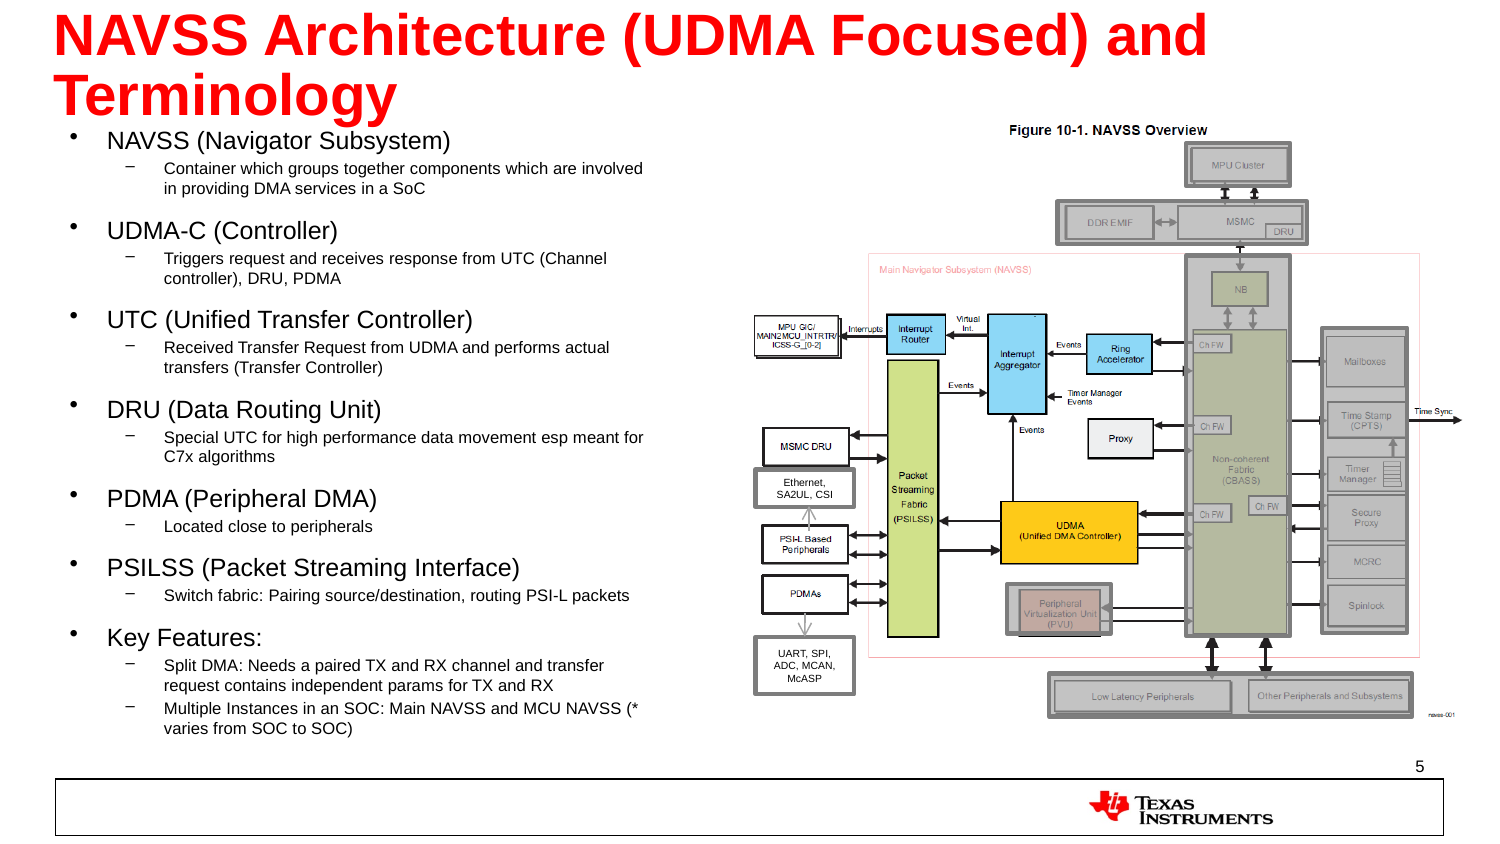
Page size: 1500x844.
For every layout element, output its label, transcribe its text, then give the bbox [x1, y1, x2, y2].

picture [1087, 789, 1274, 825]
list NAVSS (Navigator Subsystem) Container which groups together components which are involved in providing DMA services in a SoC UDMA-C (Controller) Triggers request and receives response from UTC (Channel controller), DRU, PDMA UTC (Unified Transfer Controller) Received Transfer Request from UDMA and performs actual transfers (Transfer Controller) DRU (Data Routing Unit) Special UTC for high performance data movement esp meant for C7x algorithms PDMA (Peripheral DMA) Located close to peripherals PSILSS (Packet Streaming Interface) Switch fabric: Pairing source/destination, routing PSI-L packets Key Features: Split DMA: Needs a paired TX and RX channel and transfer request contains independent params for TX and RX Multiple Instances in an SOC: Main NAVSS and MCU NAVSS (* varies from SOC to SOC) [54, 117, 670, 765]
slide_number 5 [1089, 747, 1440, 774]
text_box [728, 117, 1472, 730]
title NAVSS Architecture (UDMA Focused) and Terminology [37, 17, 1426, 119]
